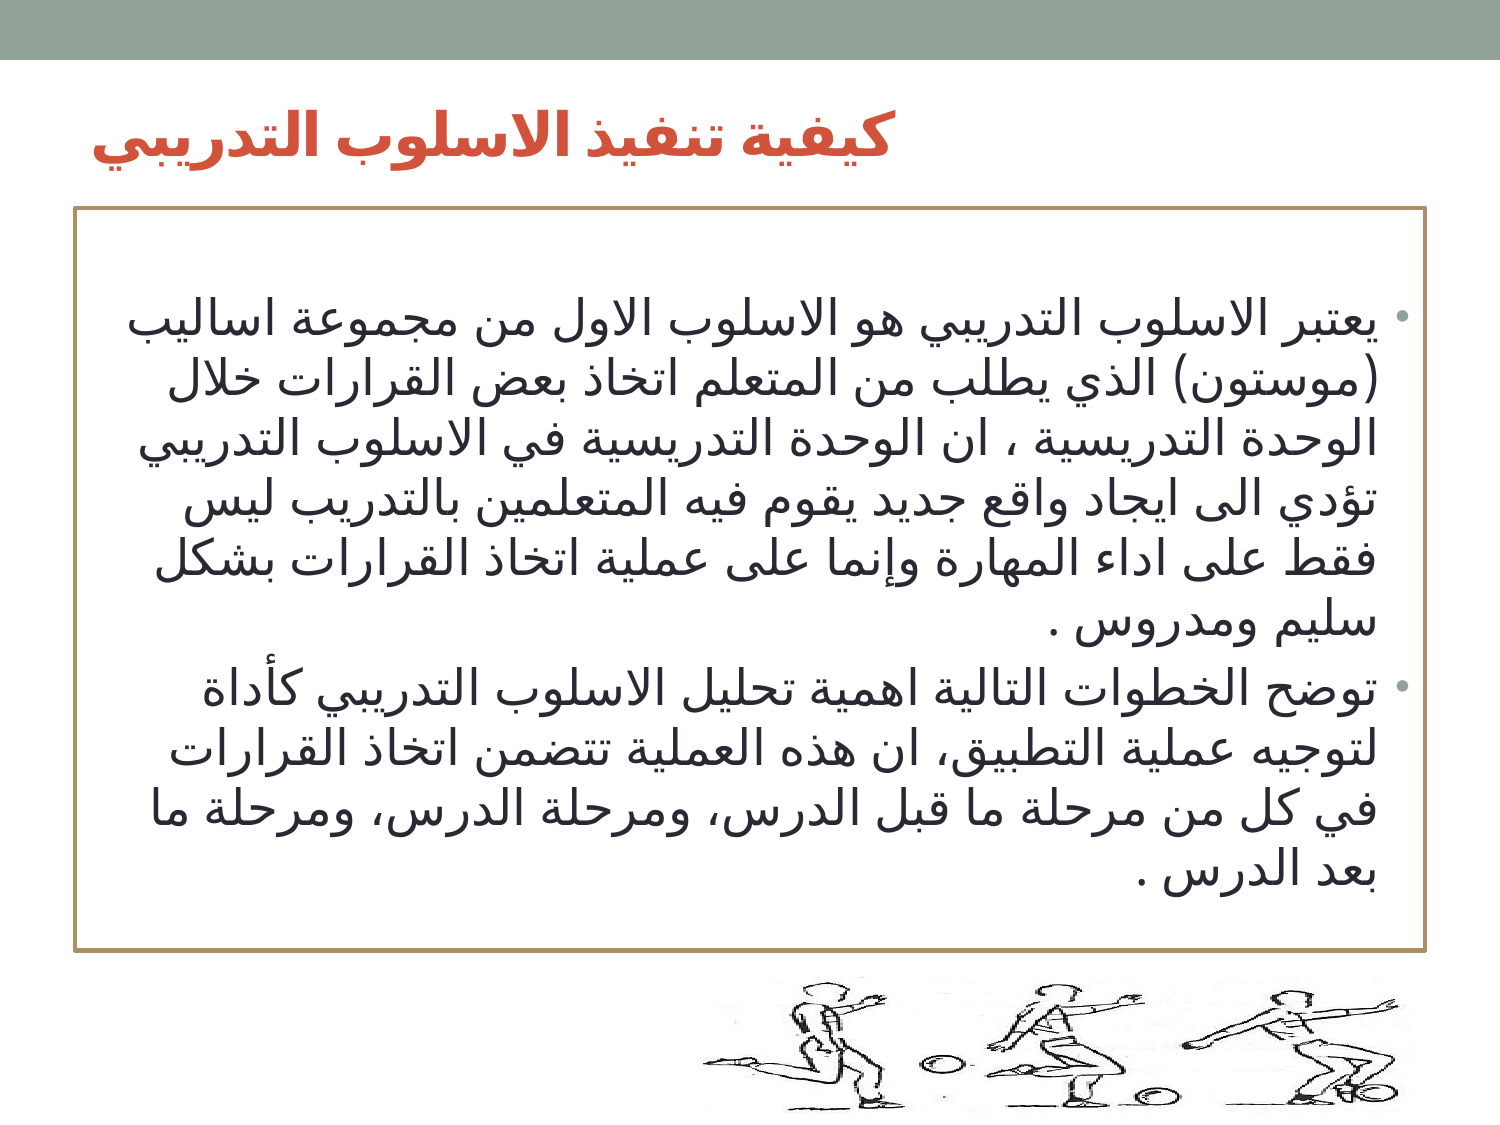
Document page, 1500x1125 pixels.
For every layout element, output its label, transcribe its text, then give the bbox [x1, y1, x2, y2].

title كيفية تنفيذ الاسلوب التدريبي [75, 87, 1425, 206]
list يعتبر الاسلوب التدريبي هو الاسلوب الاول من مجموعة اساليب (موستون) الذي يطلب من المتعلم اتخاذ بعض القرارات خلال الوحدة التدريسية ، ان الوحدة التدريسية في الاسلوب التدريبي تؤدي الى ايجاد واقع جديد يقوم فيه المتعلمين بالتدريب ليس فقط على اداء المهارة وإنما على عملية اتخاذ القرارات بشكل سليم ومدروس . توضح الخطوات التالية اهمية تحليل الاسلوب التدريبي كأداة لتوجيه عملية التطبيق، ان هذه العملية تتضمن اتخاذ القرارات في كل من مرحلة ما قبل الدرس، ومرحلة الدرس، ومرحلة ما بعد الدرس . [73, 206, 1427, 953]
picture [690, 975, 1412, 1125]
